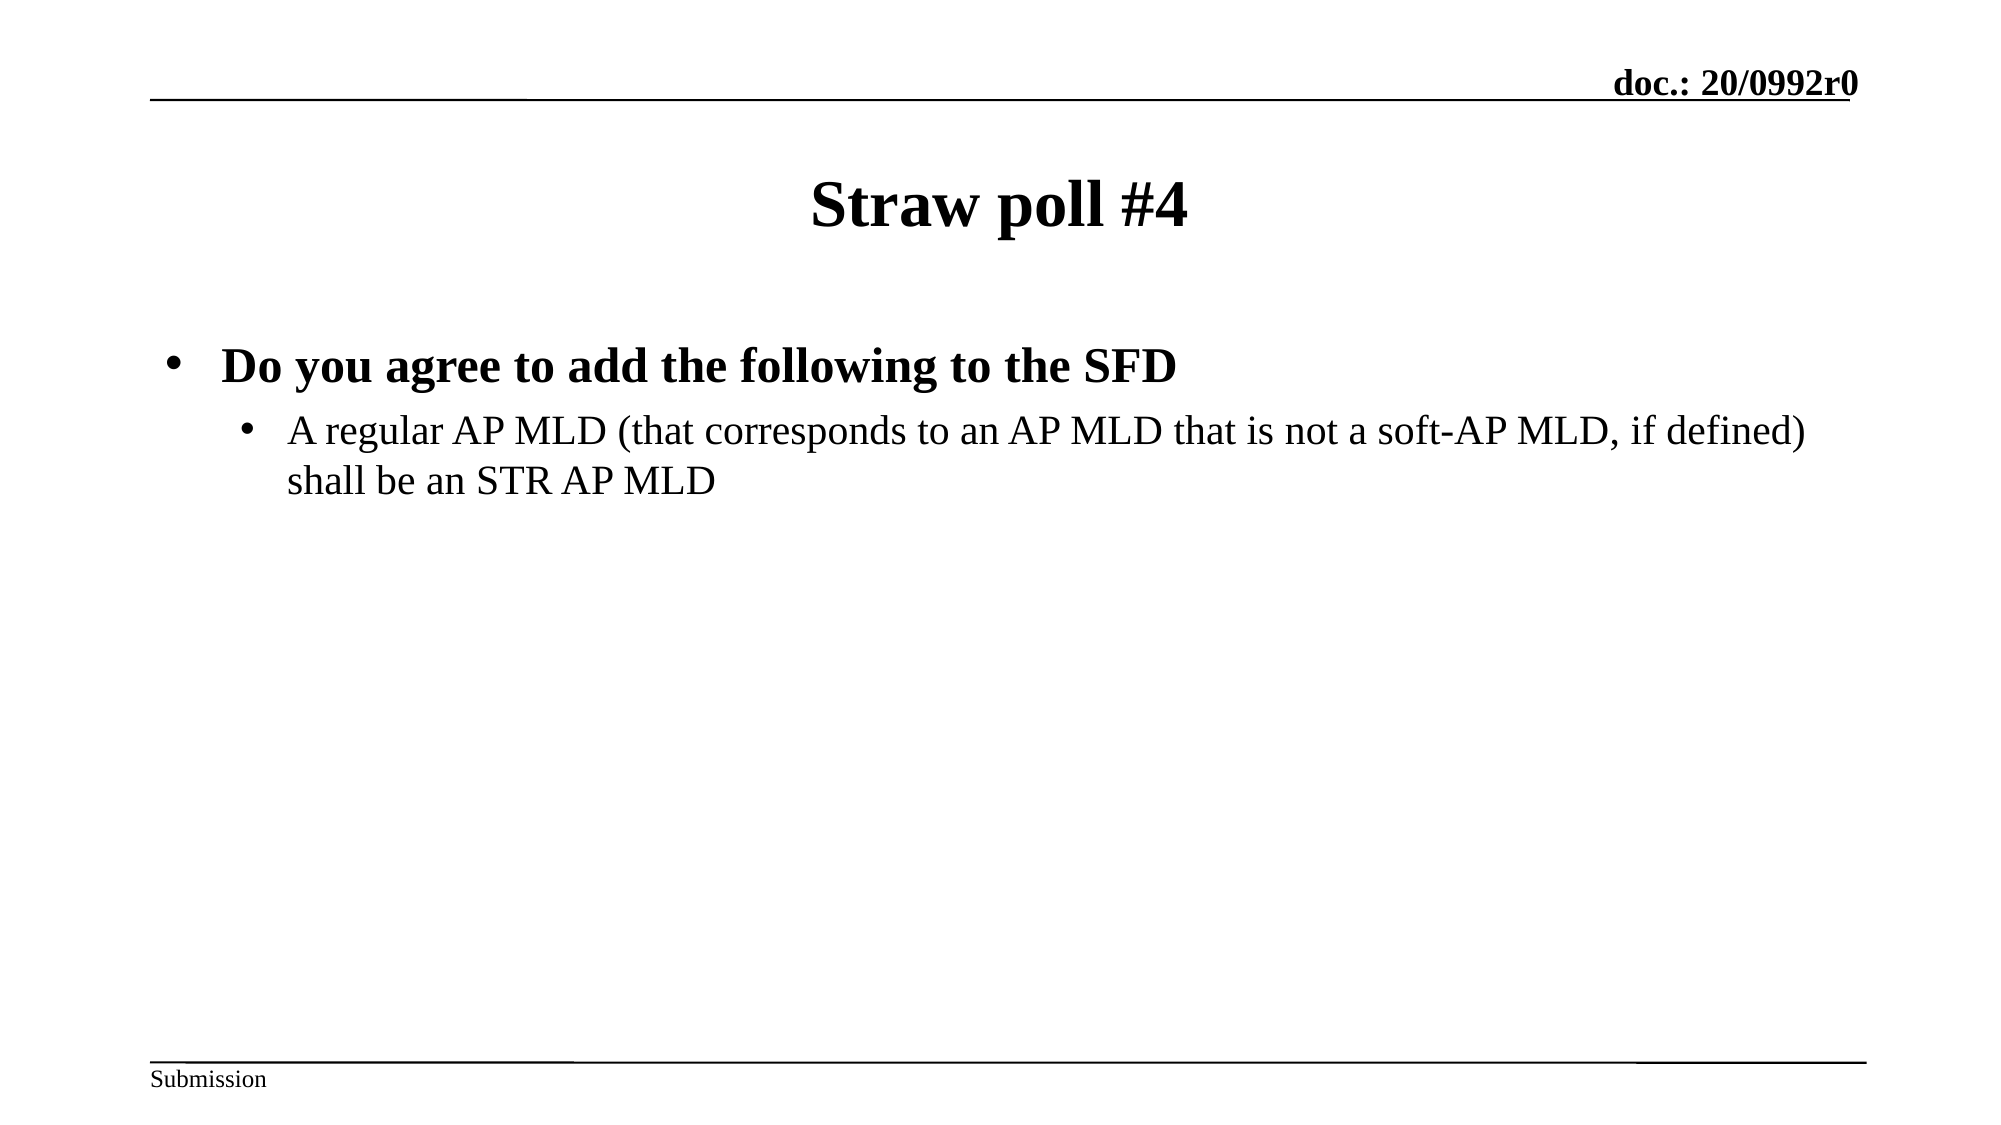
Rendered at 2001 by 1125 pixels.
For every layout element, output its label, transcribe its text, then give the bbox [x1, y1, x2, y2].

list Do you agree to add the following to the SFD A regular AP MLD (that corresponds to an AP MLD that is not a soft-AP MLD, if defined) shall be an STR AP MLD [149, 324, 1850, 1000]
title Straw poll #4 [149, 112, 1850, 288]
